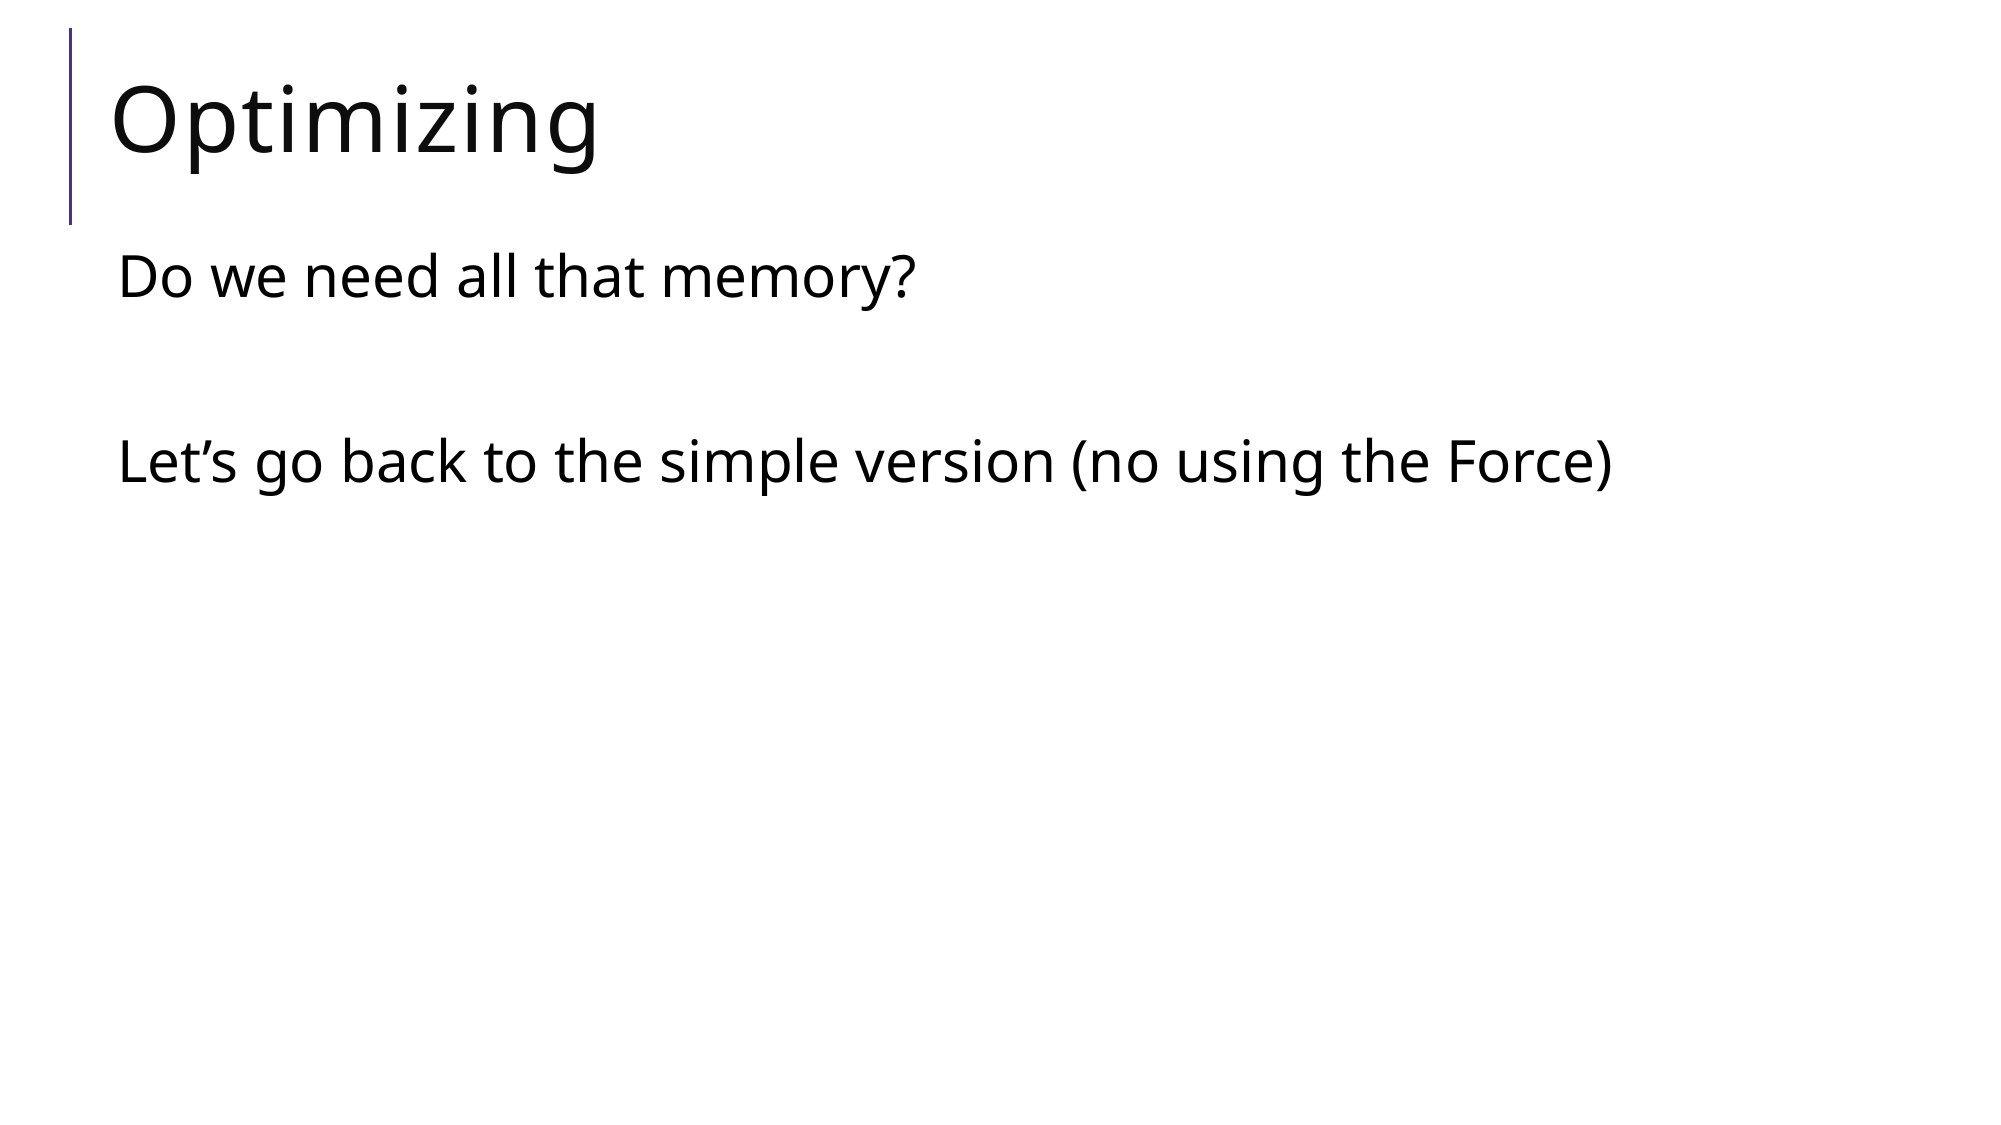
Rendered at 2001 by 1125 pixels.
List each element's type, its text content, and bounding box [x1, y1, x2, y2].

title Optimizing [94, 43, 1930, 210]
list Do we need all that memory? Let’s go back to the simple version (no using the Force) [94, 240, 1930, 1035]
